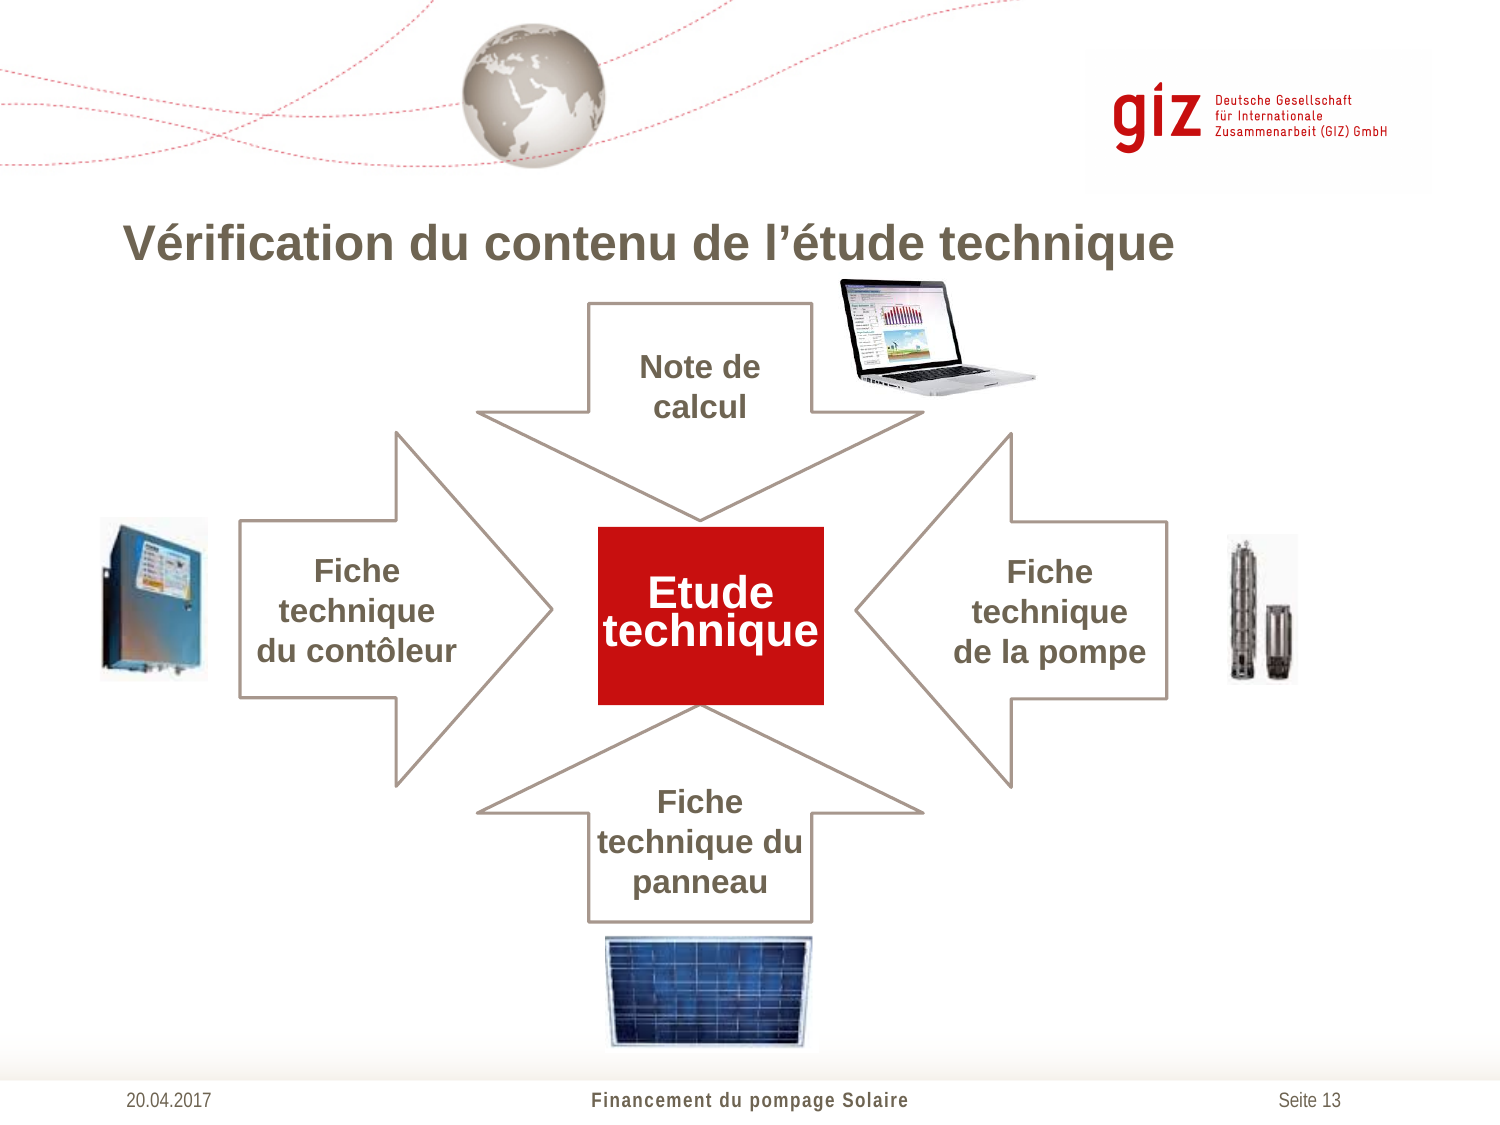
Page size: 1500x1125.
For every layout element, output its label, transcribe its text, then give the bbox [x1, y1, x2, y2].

picture [0, 927, 1500, 1081]
text_box Vérification du contenu de l’étude technique [107, 202, 1384, 305]
picture [1085, 49, 1432, 194]
text_box Etude technique [598, 526, 824, 706]
footer Financement du pompage Solaire [469, 1079, 1031, 1121]
picture [0, 0, 1063, 192]
text_box Fiche technique du panneau [477, 706, 924, 922]
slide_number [111, 1079, 325, 1121]
text_box Fiche technique du contôleur [239, 432, 553, 787]
picture [826, 272, 1042, 406]
picture [83, 517, 208, 689]
text_box Note de calcul [477, 303, 920, 521]
text_box Fiche technique de la pompe [855, 433, 1167, 788]
picture [1227, 534, 1303, 685]
